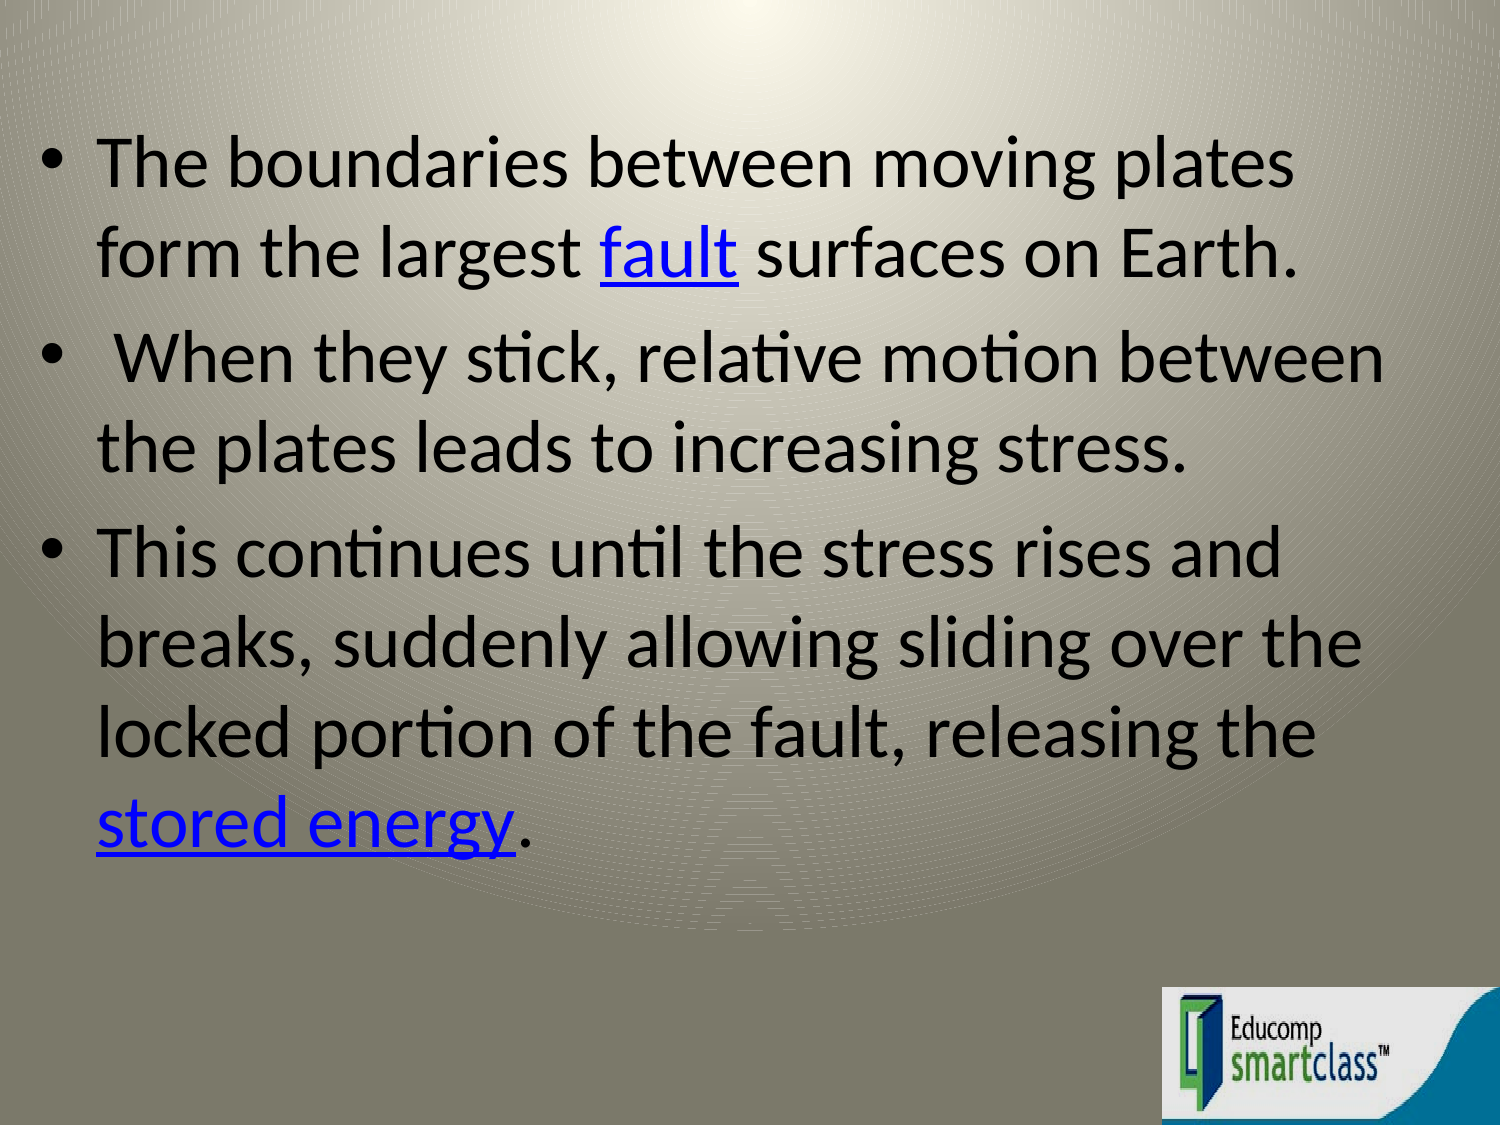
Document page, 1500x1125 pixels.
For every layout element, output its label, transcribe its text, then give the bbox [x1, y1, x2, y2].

picture [1162, 987, 1497, 1122]
list The boundaries between moving plates form the largest fault surfaces on Earth. When they stick, relative motion between the plates leads to increasing stress. This continues until the stress rises and breaks, suddenly allowing sliding over the locked portion of the fault, releasing the stored energy. [24, 0, 1425, 1005]
